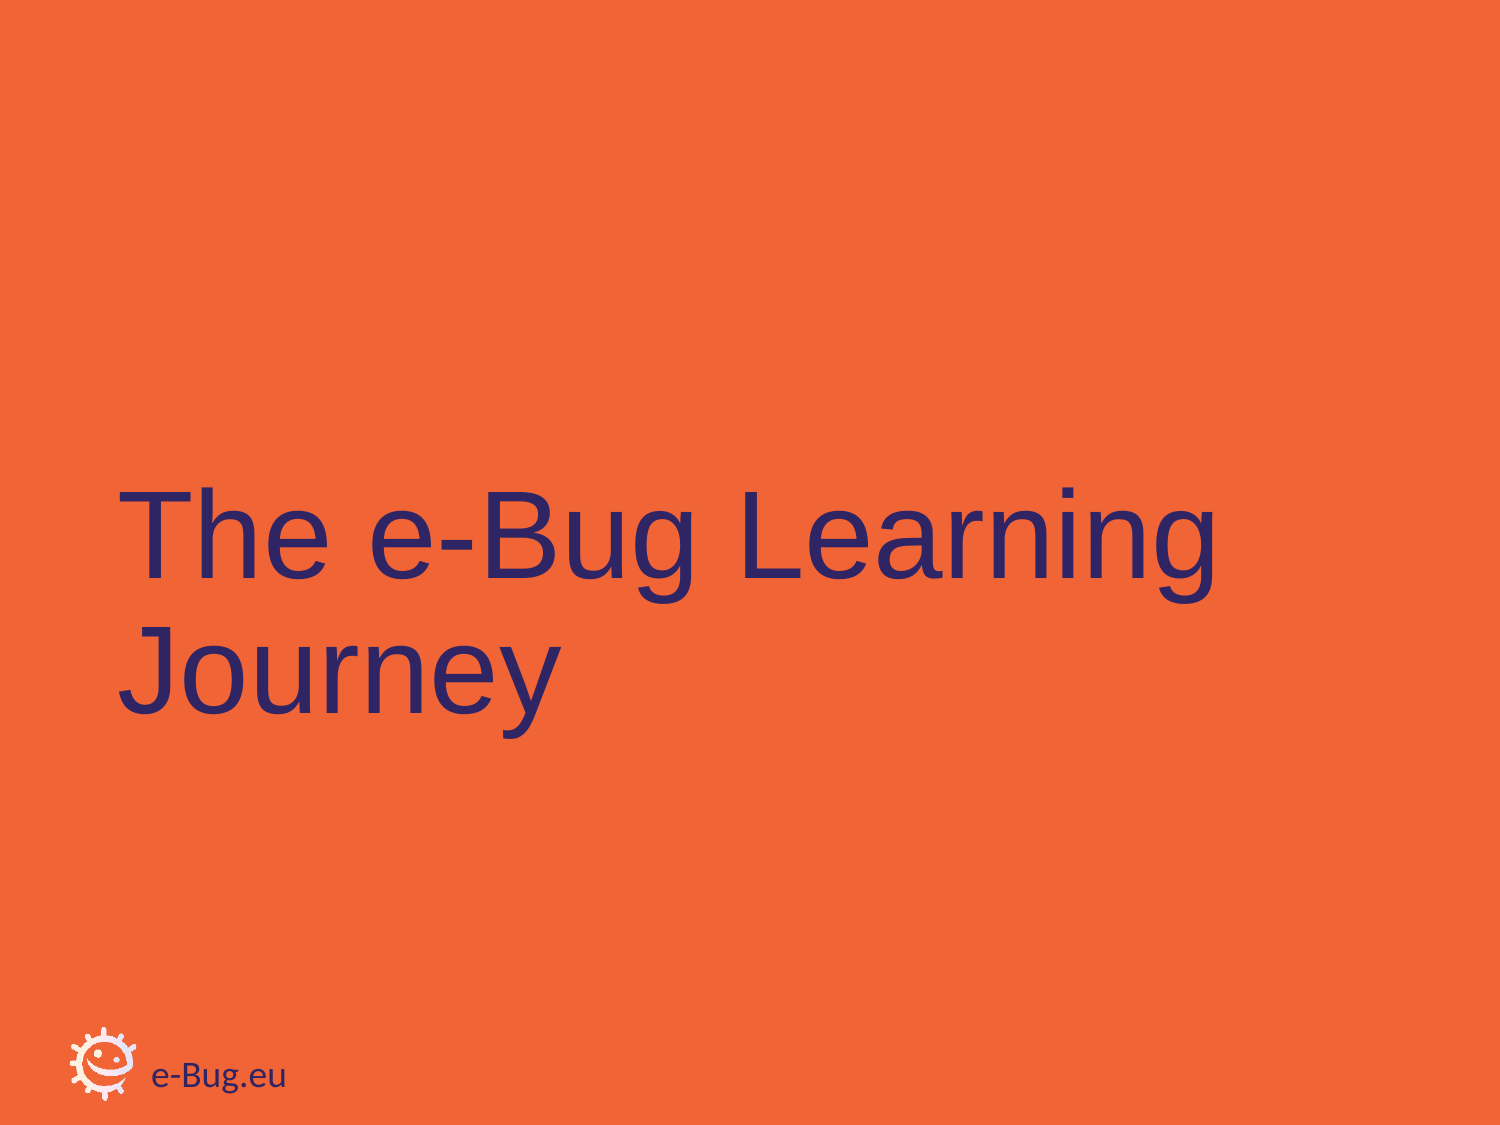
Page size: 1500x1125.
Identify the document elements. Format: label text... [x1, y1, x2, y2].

footer e-Bug.eu [136, 1042, 643, 1103]
title The e-Bug Learning Journey [102, 280, 1397, 749]
